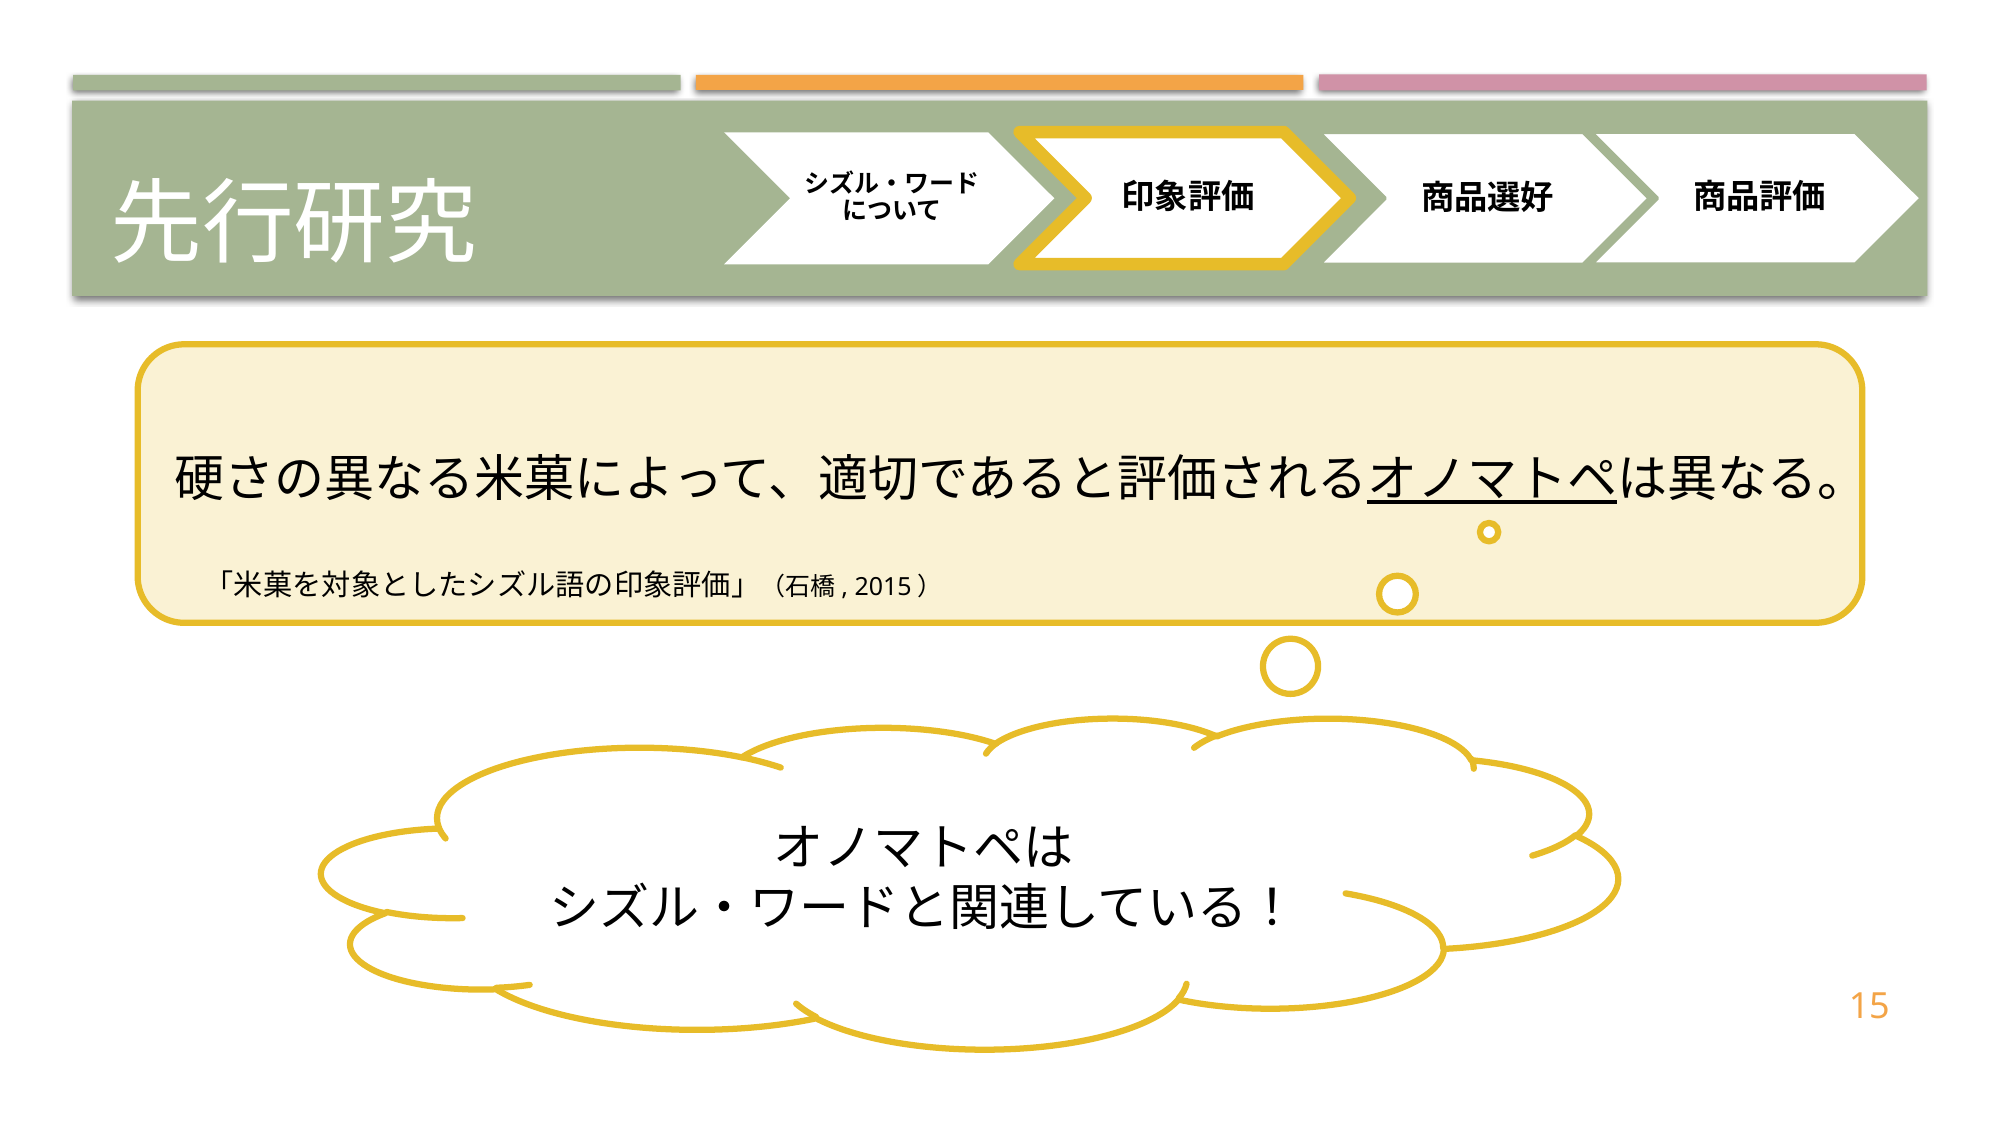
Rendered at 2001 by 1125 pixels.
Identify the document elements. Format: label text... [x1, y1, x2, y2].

title 先行研究 [95, 115, 1905, 282]
text_box オノマトペは シズル・ワードと関連している！ [318, 716, 1621, 1052]
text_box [723, 131, 1948, 266]
slide_number 15 [1732, 977, 1905, 1037]
text_box オノマトペは シズル・ワードと関連している！ [1261, 636, 1320, 696]
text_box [137, 343, 1863, 624]
